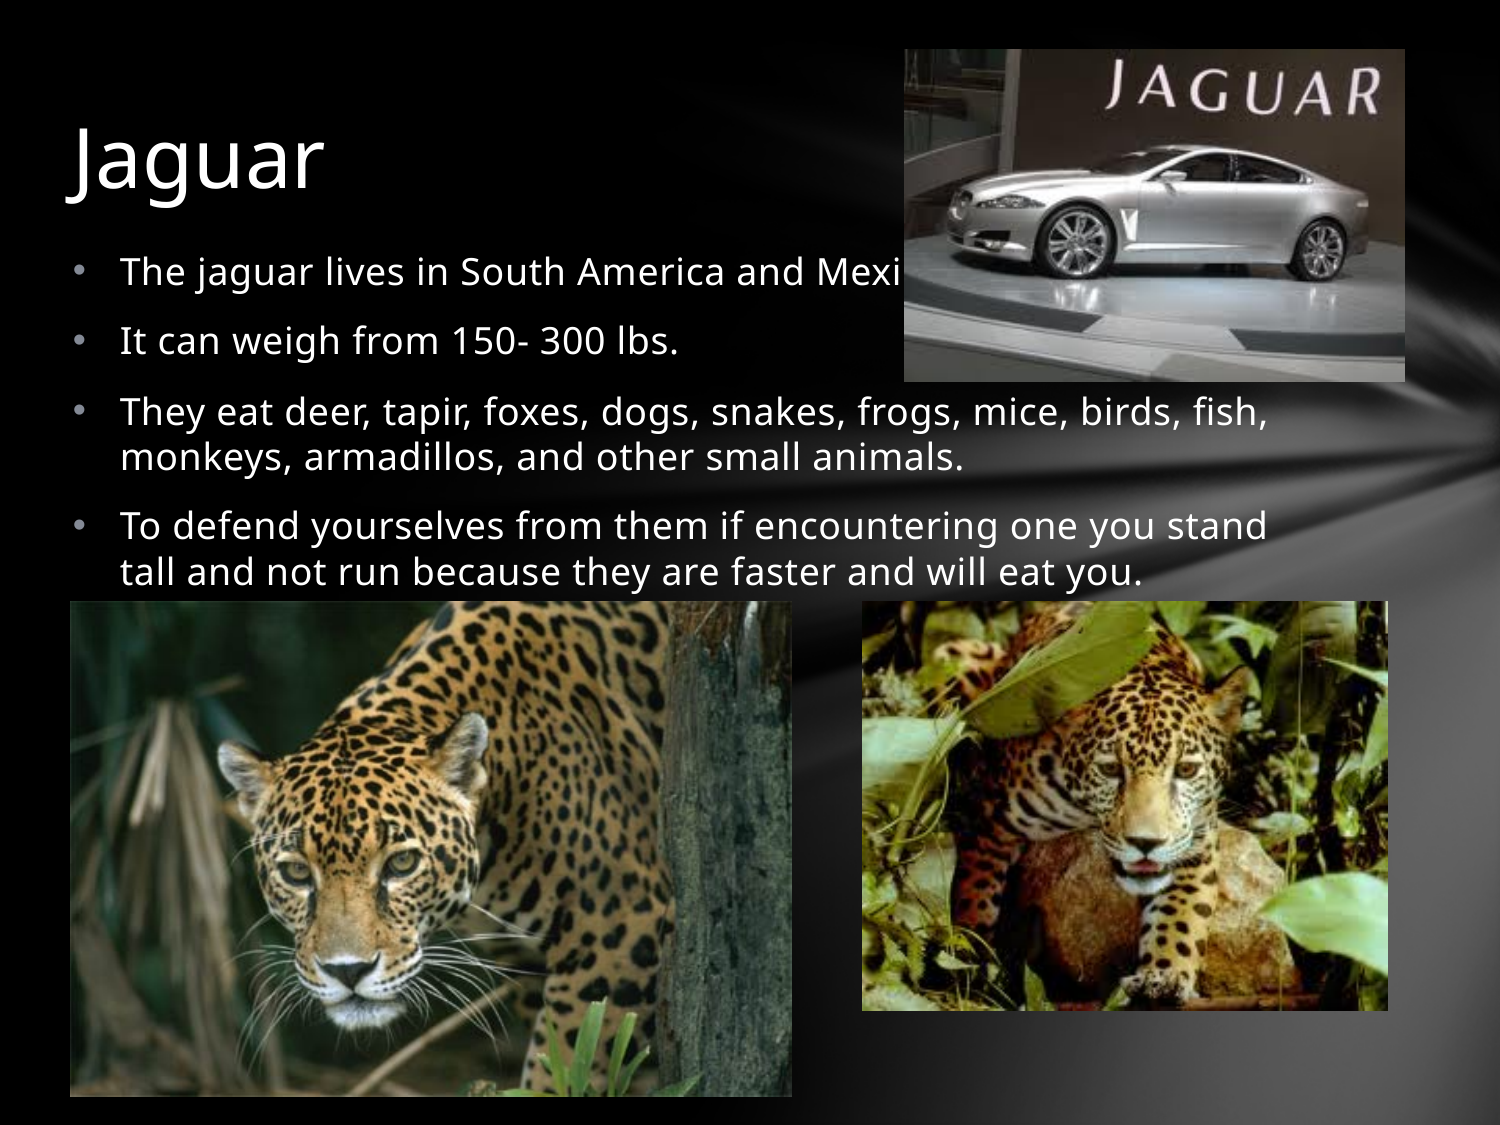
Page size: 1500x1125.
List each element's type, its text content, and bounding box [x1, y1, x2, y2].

list The jaguar lives in South America and Mexico. It can weigh from 150- 300 lbs. They eat deer, tapir, foxes, dogs, snakes, frogs, mice, birds, fish, monkeys, armadillos, and other small animals. To defend yourselves from them if encountering one you stand tall and not run because they are faster and will eat you. [57, 239, 1318, 1015]
picture [70, 601, 792, 1097]
picture [903, 49, 1405, 382]
title Jaguar [57, 37, 1318, 213]
picture [862, 601, 1388, 1011]
